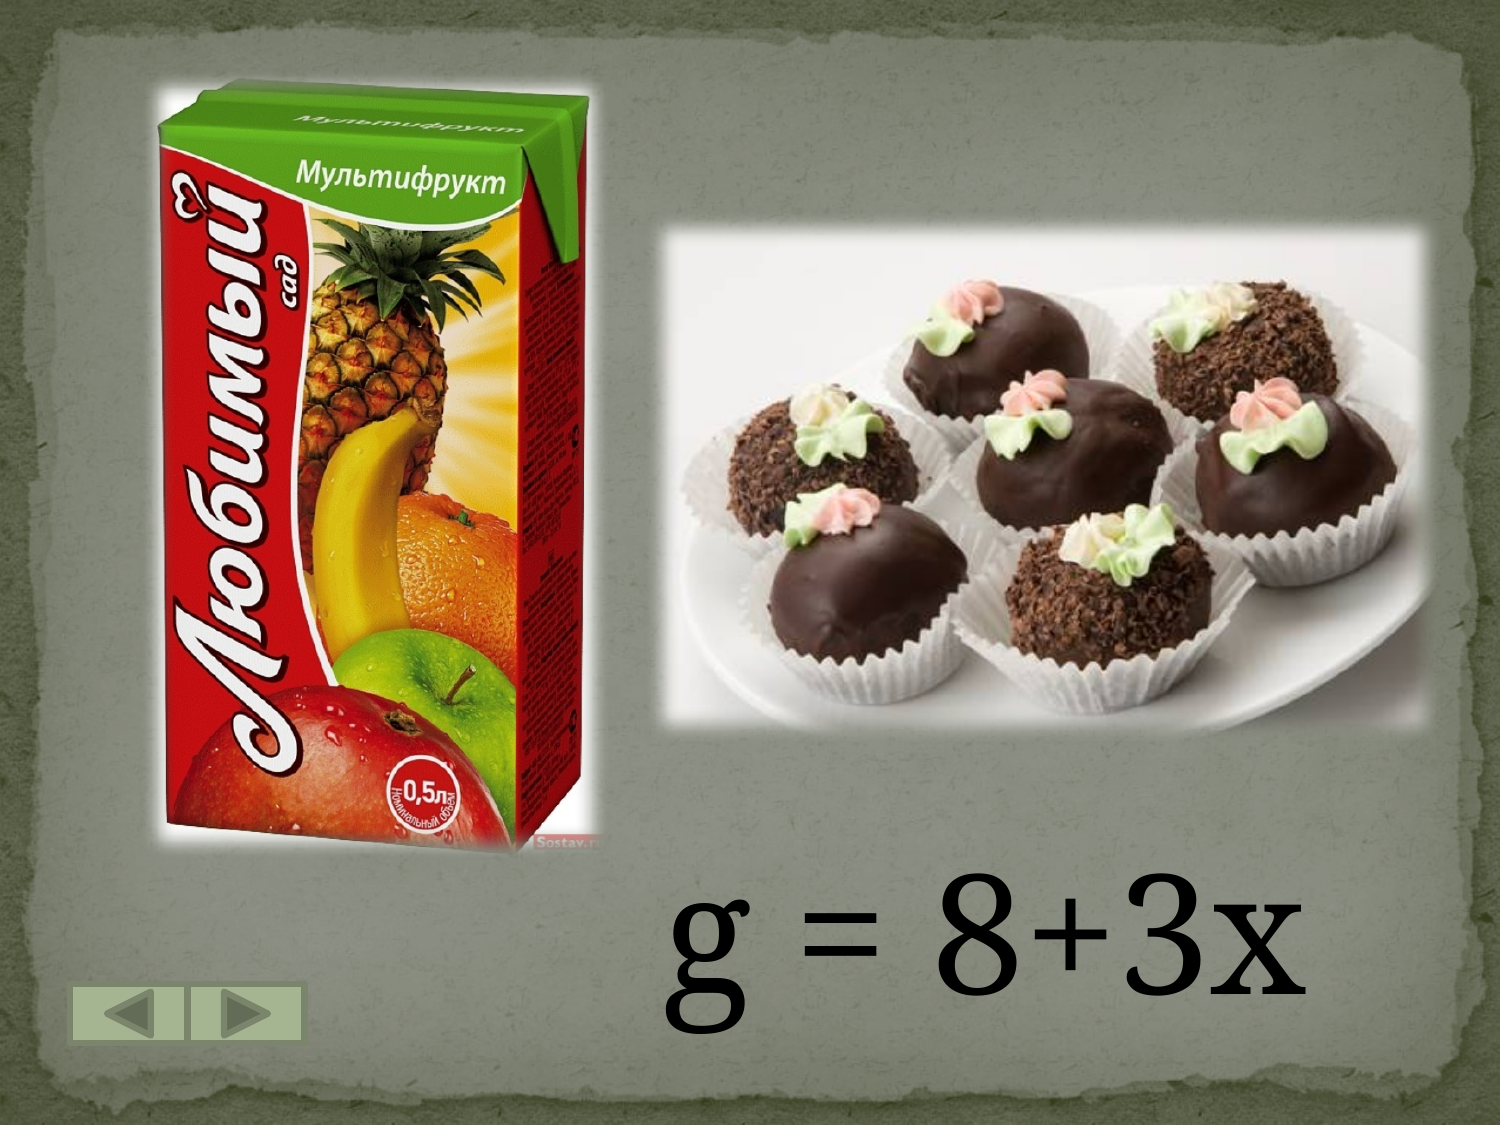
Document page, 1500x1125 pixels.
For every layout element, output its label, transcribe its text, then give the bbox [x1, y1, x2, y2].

picture [646, 212, 1442, 742]
text_box g = 8+3x [647, 820, 1323, 1035]
text_box [67, 981, 185, 1046]
picture [142, 72, 610, 860]
text_box [184, 981, 308, 1046]
